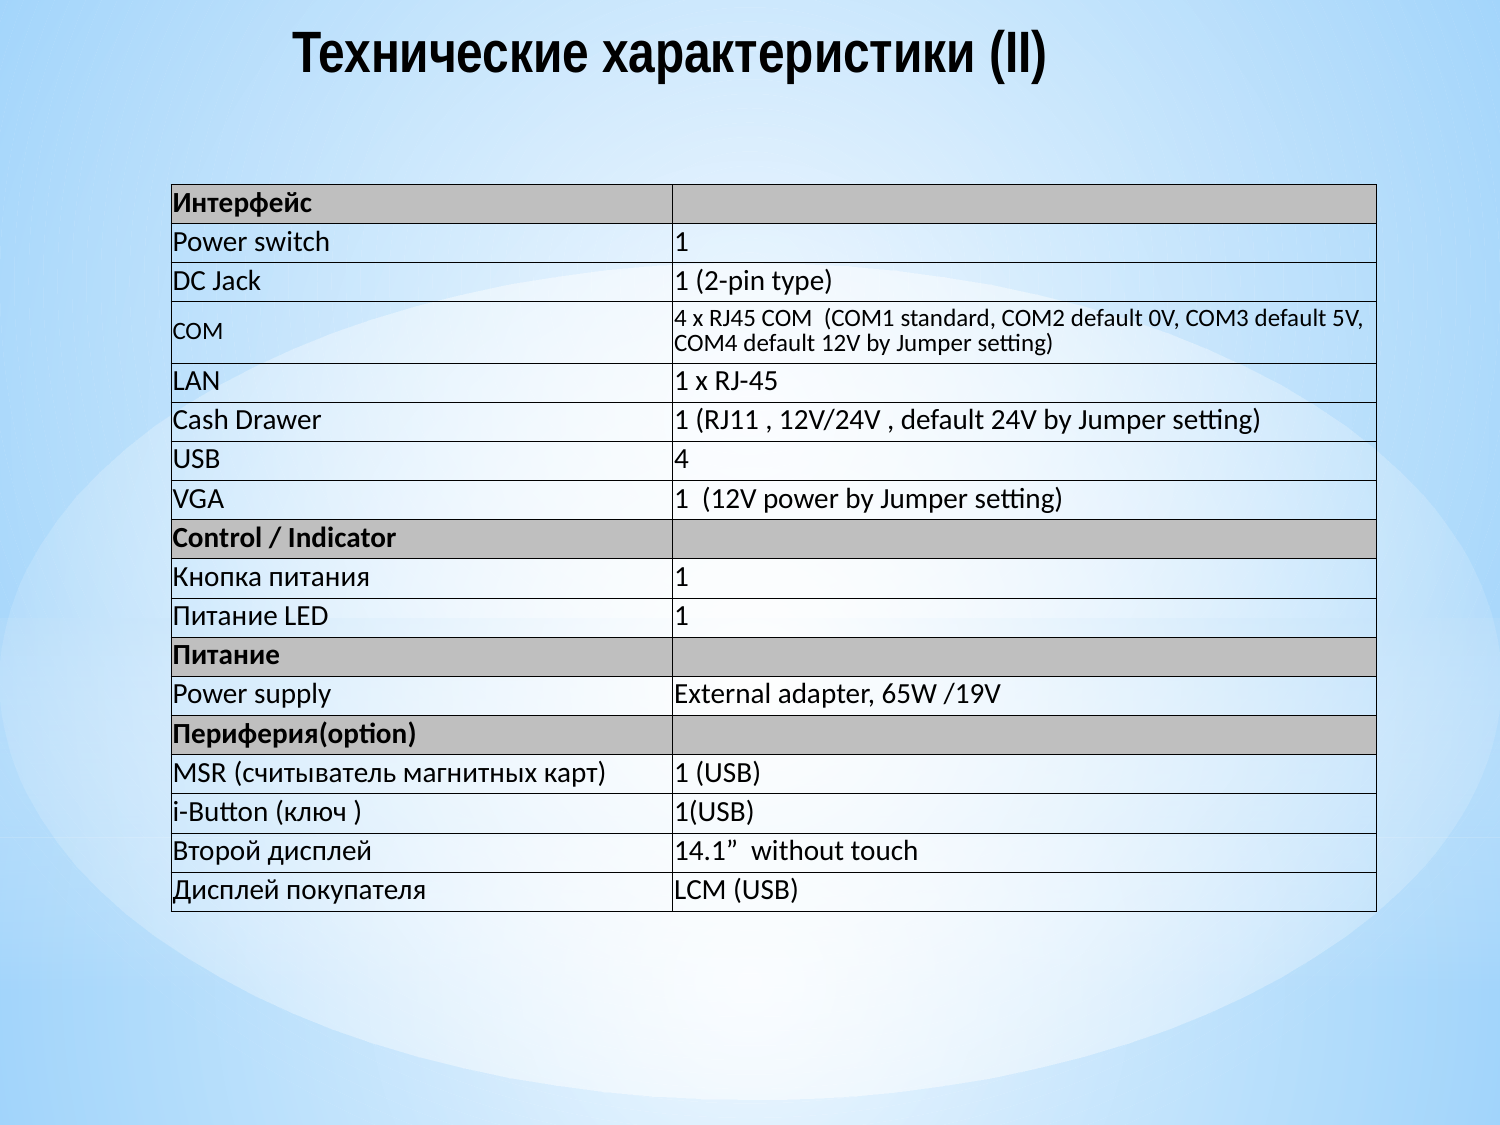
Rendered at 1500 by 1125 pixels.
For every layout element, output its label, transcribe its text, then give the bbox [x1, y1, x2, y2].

table_header Интерфейс [172, 185, 672, 223]
table_cell Control / Indicator [172, 520, 672, 558]
table_cell Power supply [172, 677, 672, 715]
table_cell COM [172, 302, 672, 363]
table_cell Power switch [172, 224, 672, 262]
table_cell [673, 638, 1376, 676]
table_cell 1 (RJ11 , 12V/24V , default 24V by Jumper setting) [673, 403, 1376, 441]
table_cell Второй дисплей [172, 834, 672, 872]
table_cell Дисплей покупателя [172, 873, 672, 911]
table_cell 1 (12V power by Jumper setting) [673, 481, 1376, 519]
table_cell External adapter, 65W /19V [673, 677, 1376, 715]
table_header [673, 185, 1376, 223]
table_cell 4 x RJ45 COM (COM1 standard, COM2 default 0V, COM3 default 5V, COM4 default 12V by Jumper setting) [673, 302, 1376, 363]
table_cell 1 [673, 559, 1376, 598]
text_box Технические характеристики (II) [141, 7, 1199, 192]
table_cell 1 (2-pin type) [673, 263, 1376, 301]
table_cell Питание LED [172, 599, 672, 637]
table_cell 4 [673, 442, 1376, 480]
table_cell LCM (USB) [673, 873, 1376, 911]
table_cell [673, 520, 1376, 558]
table_cell VGA [172, 481, 672, 519]
table_cell DC Jack [172, 263, 672, 301]
table_cell Питание [172, 638, 672, 676]
table_cell Cash Drawer [172, 403, 672, 441]
table_cell i-Button (ключ ) [172, 794, 672, 833]
table_cell 1 (USB) [673, 755, 1376, 793]
table_cell [673, 716, 1376, 754]
table_cell LAN [172, 364, 672, 402]
table_cell 1 x RJ-45 [673, 364, 1376, 402]
table_cell 1 [673, 599, 1376, 637]
table_cell 1 [673, 224, 1376, 262]
table_cell USB [172, 442, 672, 480]
table_cell 1(USB) [673, 794, 1376, 833]
table_cell Периферия(option) [172, 716, 672, 754]
table_cell Кнопка питания [172, 559, 672, 598]
table_cell 14.1” without touch [673, 834, 1376, 872]
table_cell MSR (считыватель магнитных карт) [172, 755, 672, 793]
